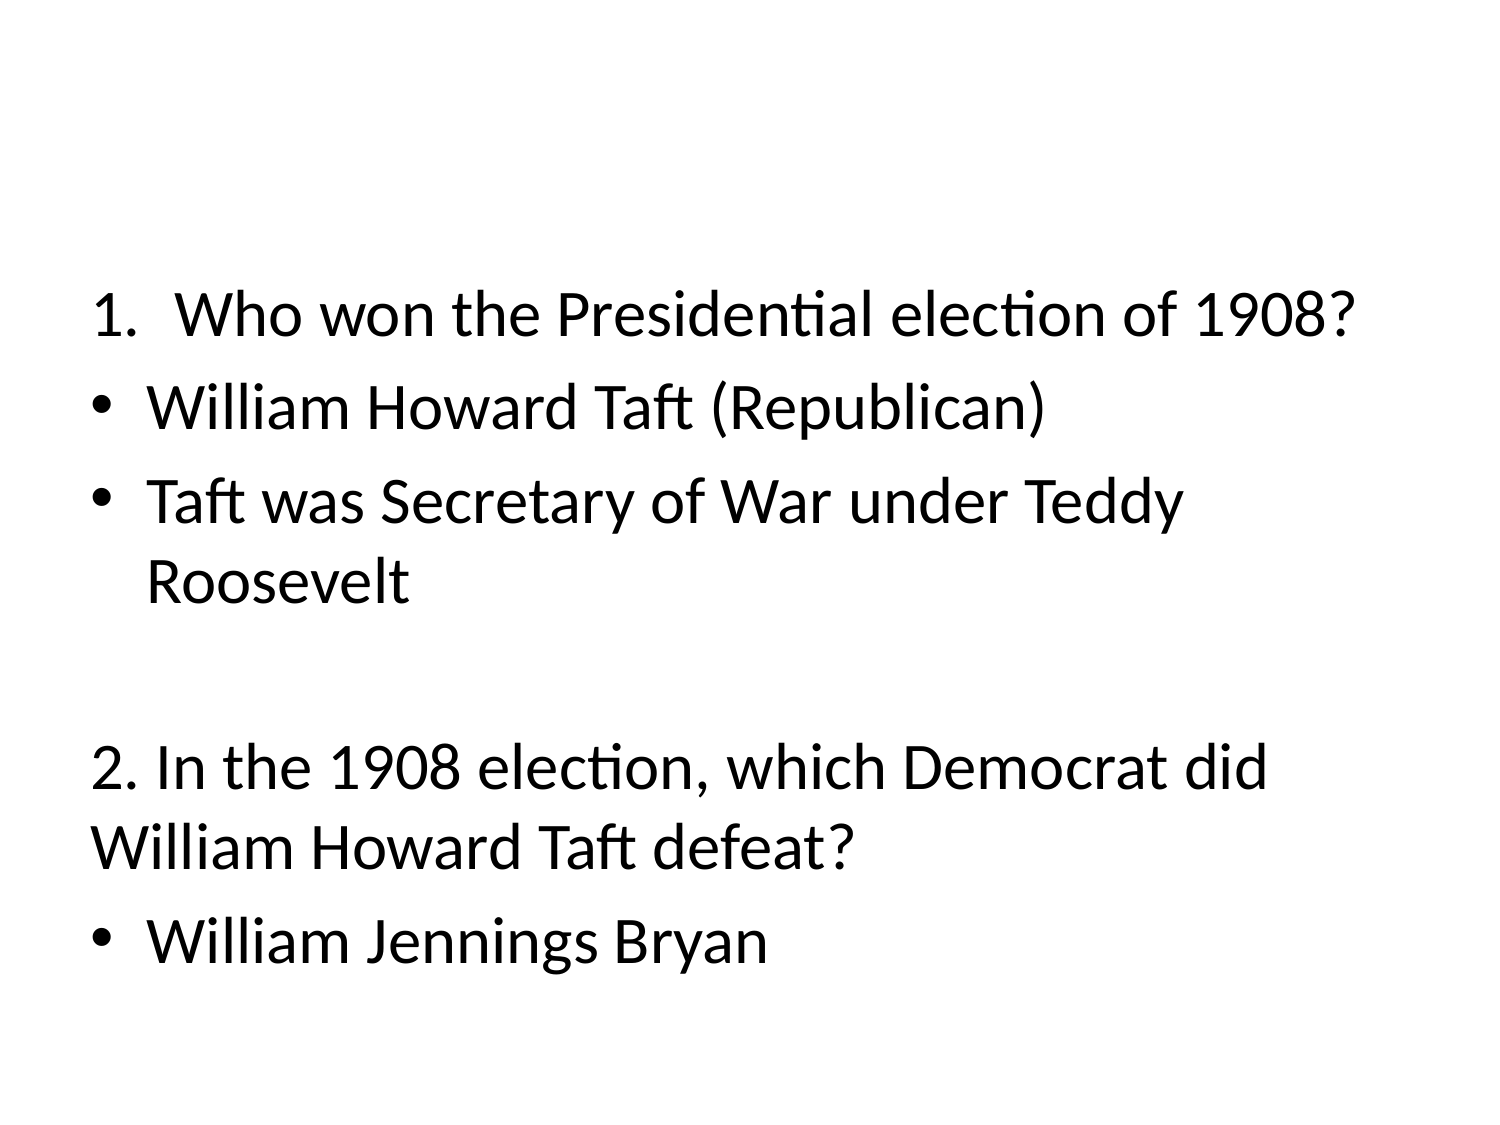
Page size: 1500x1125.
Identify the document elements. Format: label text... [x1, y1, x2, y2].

list Who won the Presidential election of 1908? William Howard Taft (Republican) Taft was Secretary of War under Teddy Roosevelt 2. In the 1908 election, which Democrat did William Howard Taft defeat? William Jennings Bryan [75, 262, 1425, 1005]
